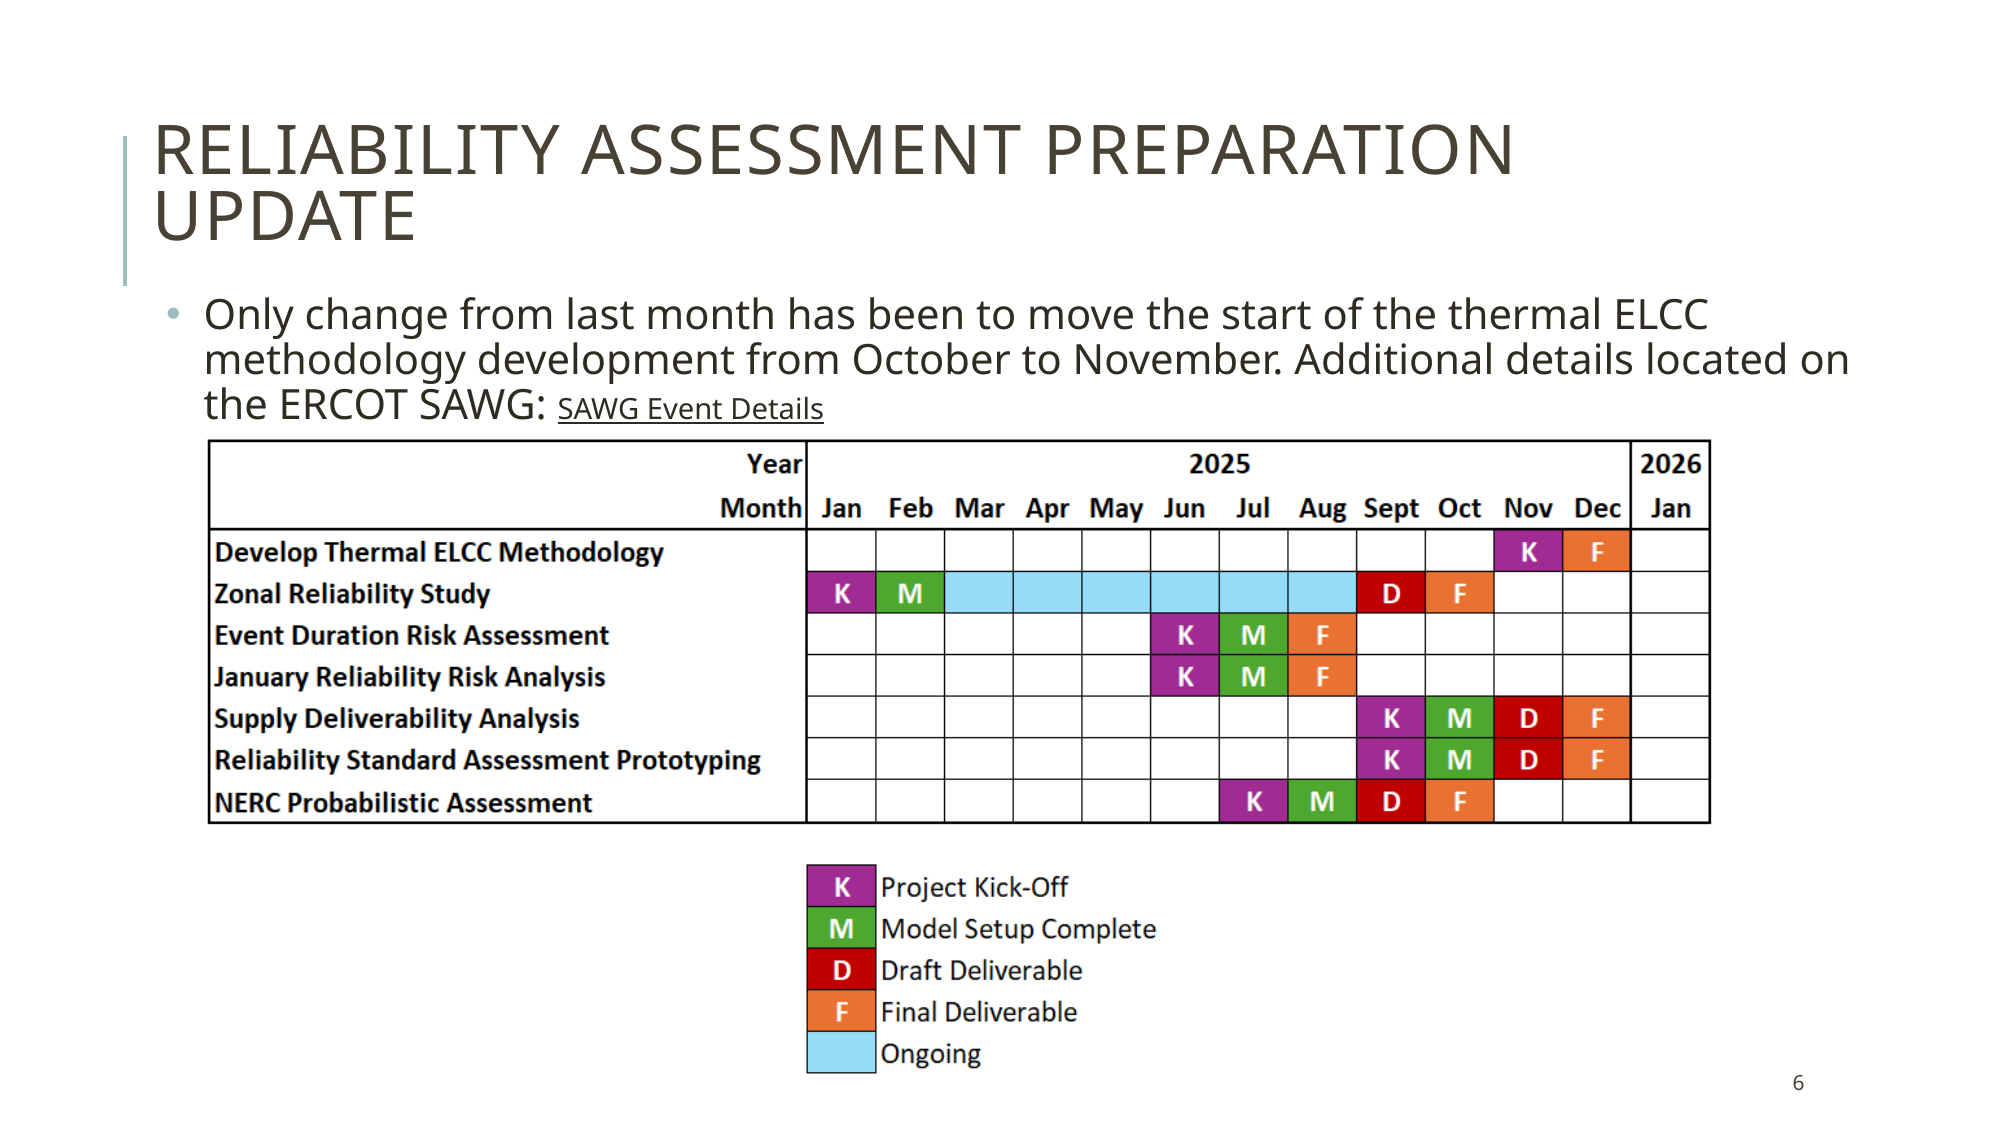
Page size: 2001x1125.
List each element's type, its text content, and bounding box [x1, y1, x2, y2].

picture [194, 428, 1720, 1085]
list Only change from last month has been to move the start of the thermal ELCC methodology development from October to November. Additional details located on the ERCOT SAWG: SAWG Event Details [158, 286, 1863, 1035]
slide_number 6 [1777, 1061, 1938, 1107]
title Reliability assessment preparation update [137, 113, 1777, 262]
